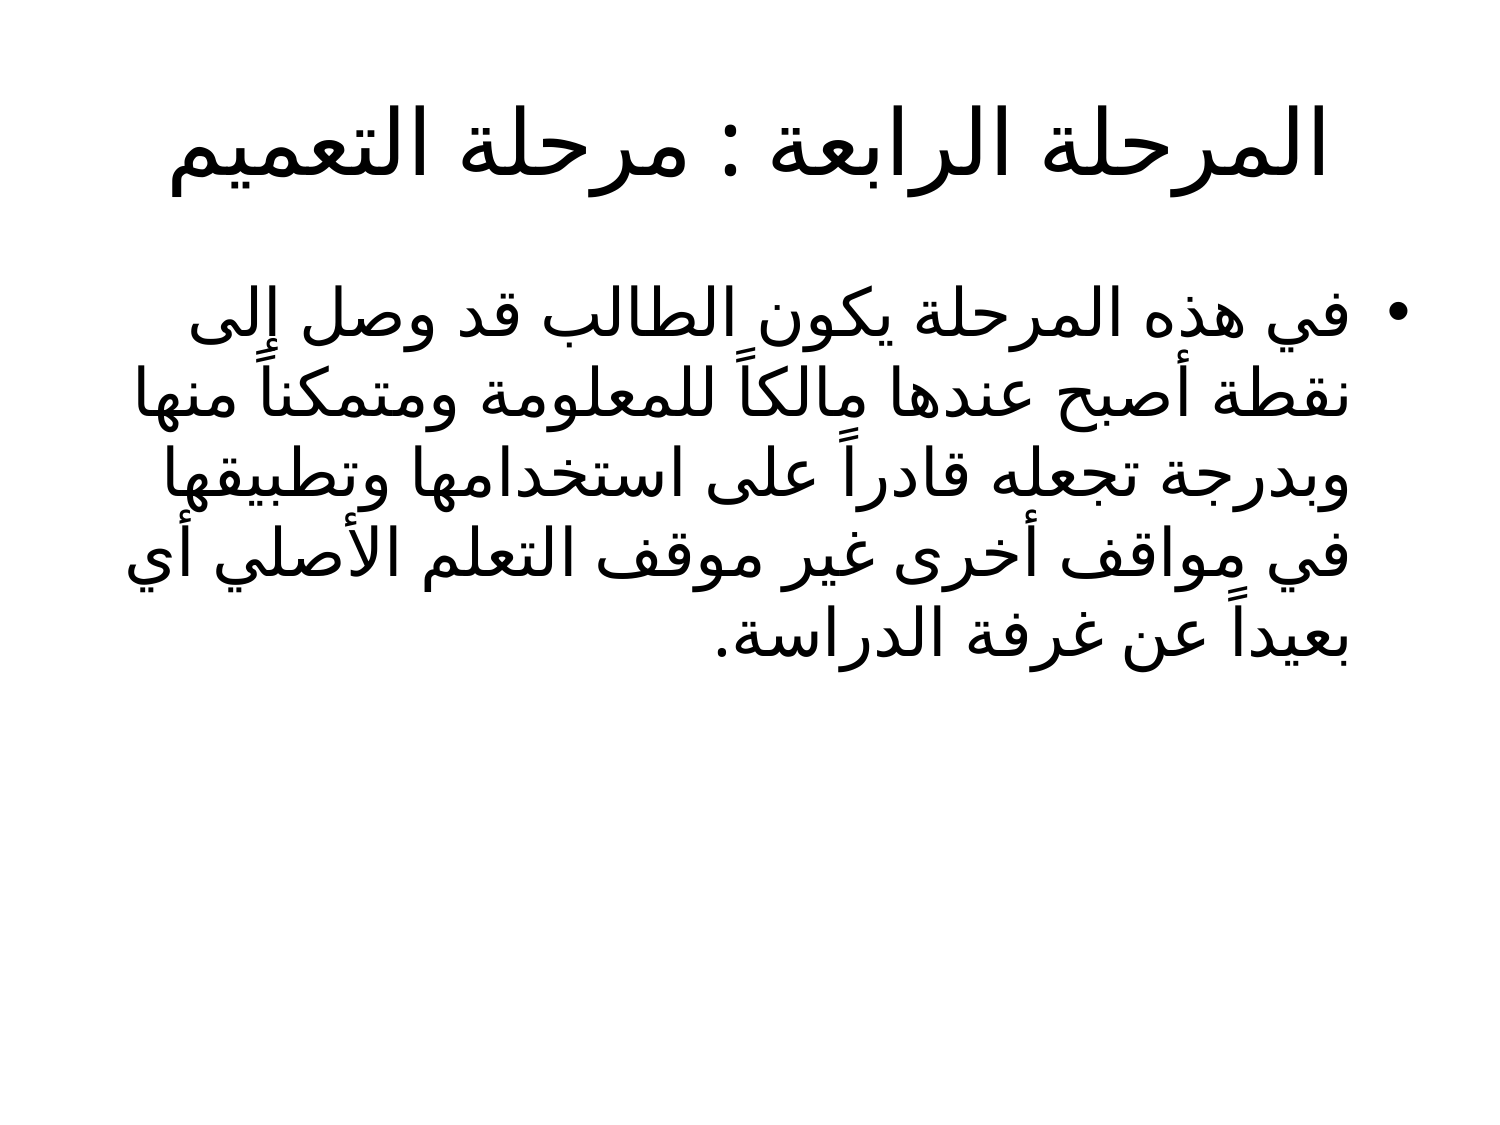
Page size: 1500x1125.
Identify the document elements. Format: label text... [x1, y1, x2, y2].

title المرحلة الرابعة : مرحلة التعميم [75, 45, 1425, 233]
list في هذه المرحلة يكون الطالب قد وصل إلى نقطة أصبح عندها مالكاً للمعلومة ومتمكناً منها وبدرجة تجعله قادراً على استخدامها وتطبيقها في مواقف أخرى غير موقف التعلم الأصلي أي بعيداً عن غرفة الدراسة. [75, 262, 1425, 1005]
